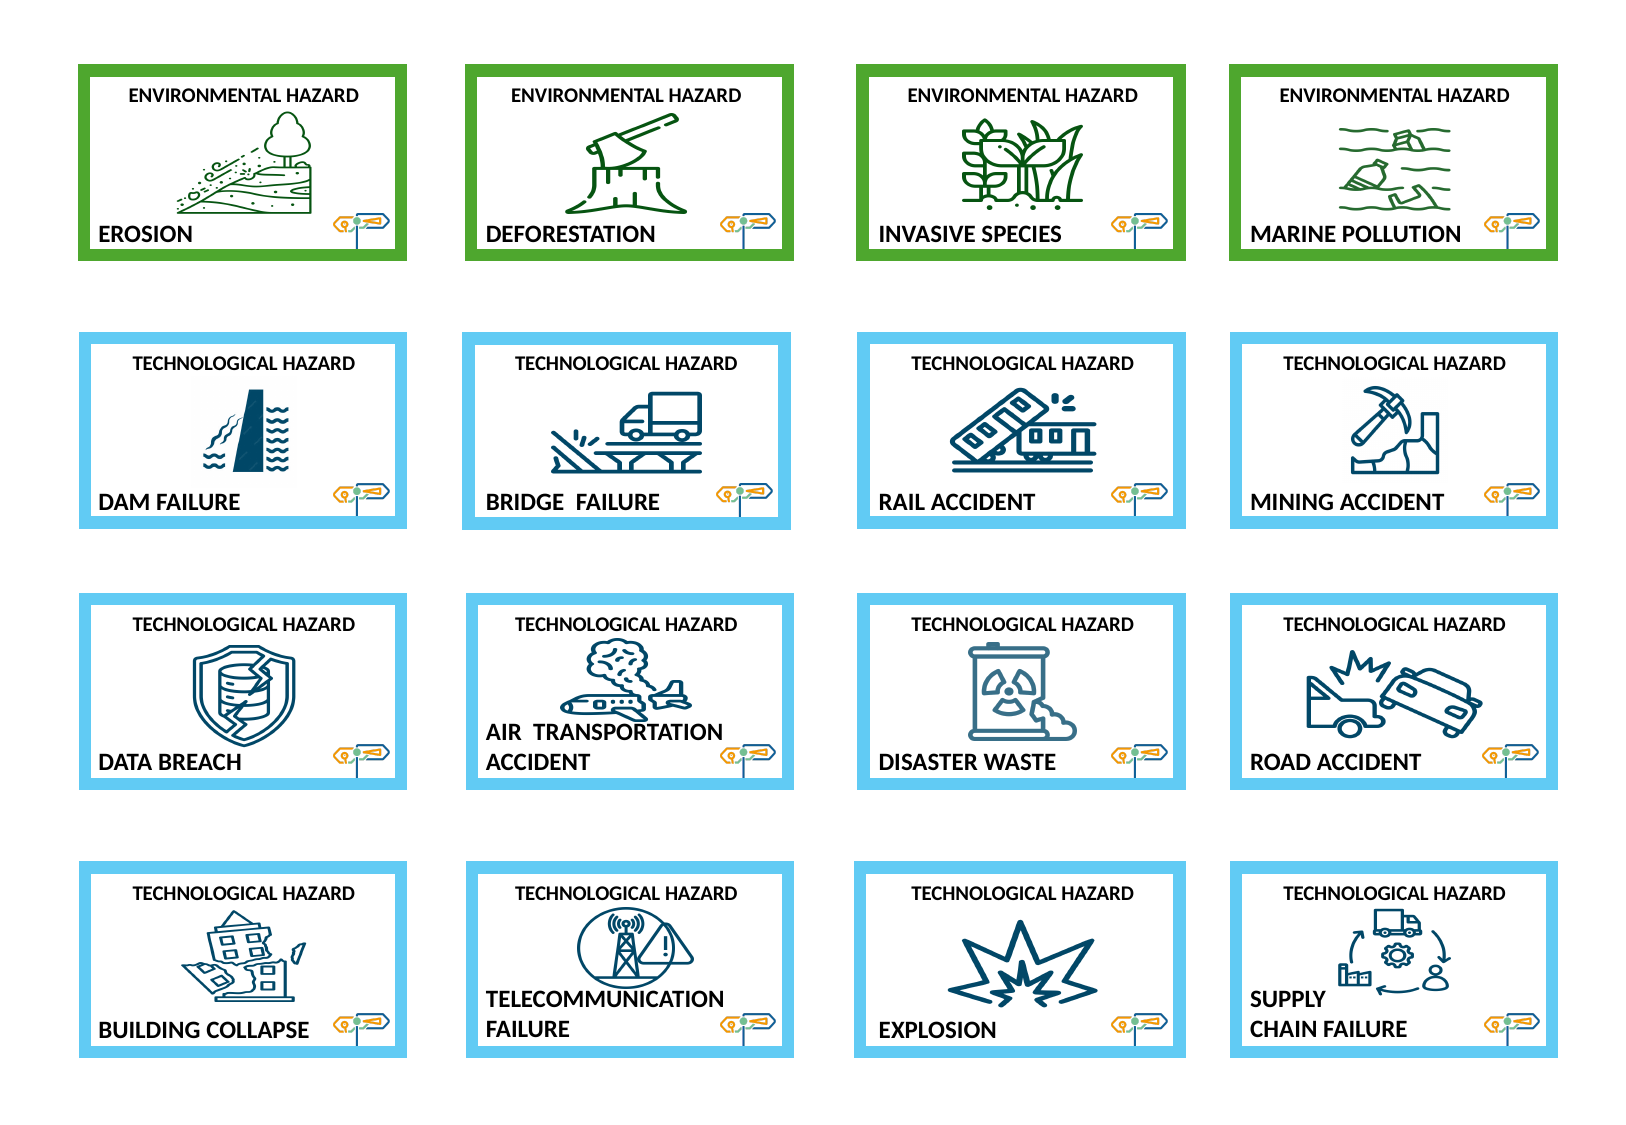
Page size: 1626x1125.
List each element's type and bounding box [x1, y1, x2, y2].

text_box [1234, 598, 1553, 795]
text_box [470, 598, 789, 795]
text_box [83, 598, 402, 795]
text_box [1234, 337, 1553, 534]
text_box [470, 866, 789, 1063]
text_box [859, 866, 1180, 1063]
text_box [1234, 69, 1553, 263]
text_box [83, 337, 402, 534]
text_box [862, 337, 1180, 534]
text_box [83, 866, 402, 1063]
text_box [861, 69, 1180, 263]
text_box [470, 69, 789, 263]
text_box [463, 338, 789, 533]
text_box [1234, 866, 1553, 1063]
text_box [83, 69, 402, 263]
text_box [862, 598, 1180, 795]
